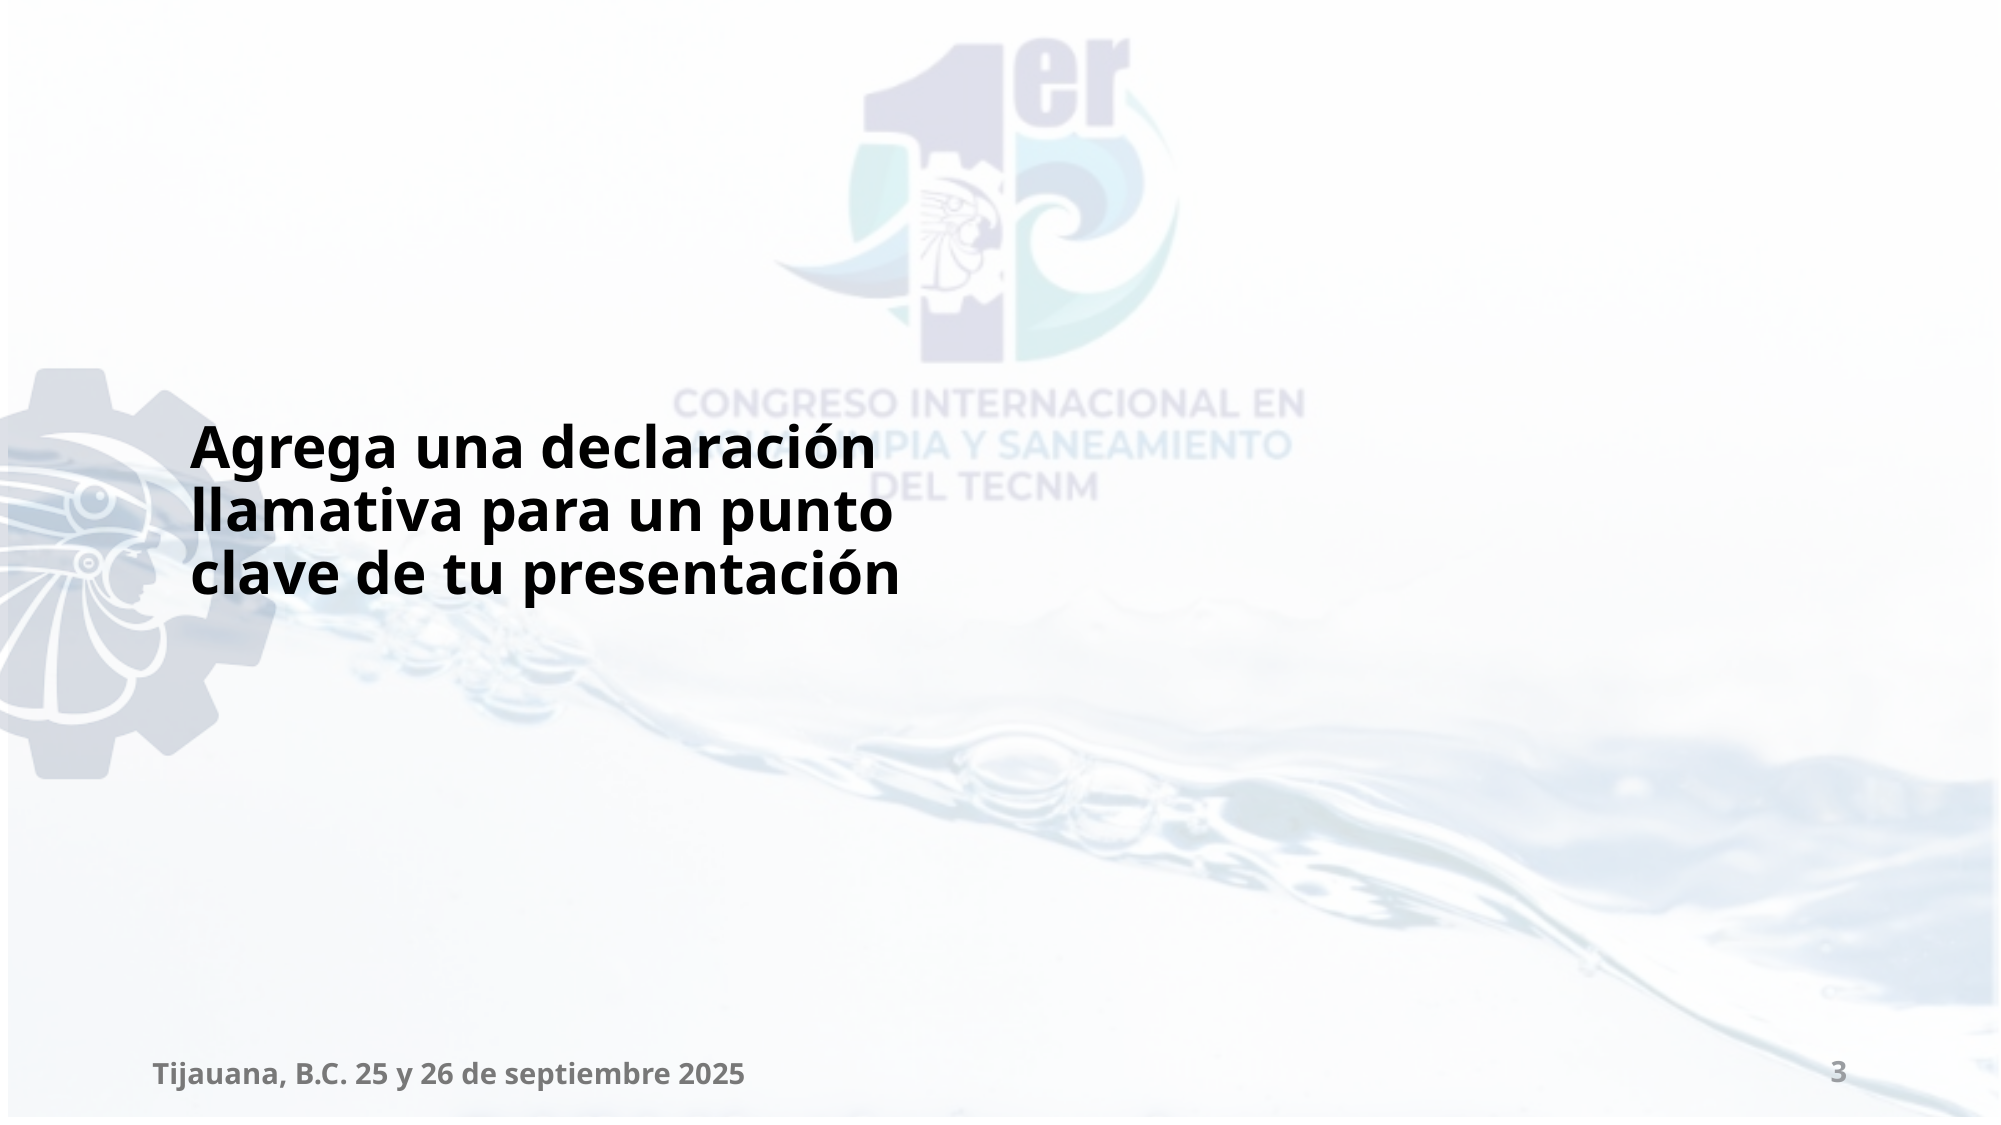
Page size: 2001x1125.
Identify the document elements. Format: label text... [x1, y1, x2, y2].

slide_number Tijauana, B.C. 25 y 26 de septiembre 2025 [137, 1042, 795, 1103]
slide_number 3 [1412, 1042, 1863, 1103]
list Agrega una declaración llamativa para un punto clave de tu presentación [137, 410, 984, 1016]
